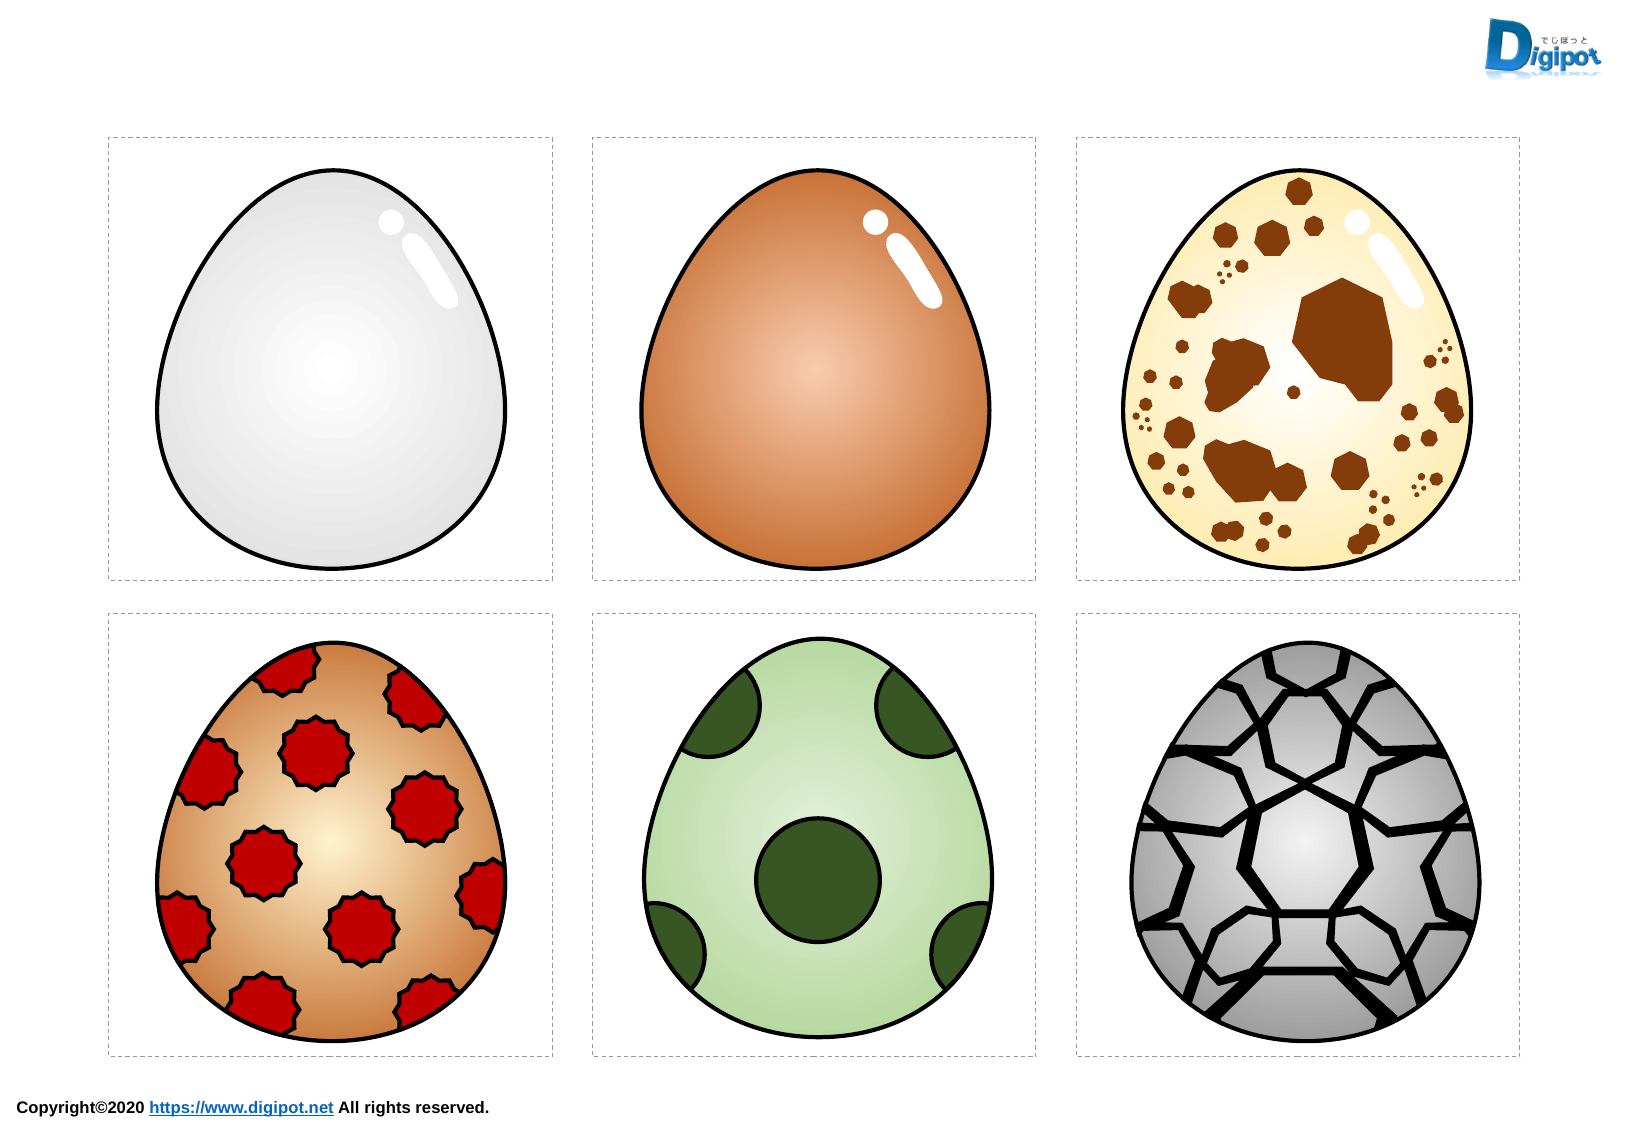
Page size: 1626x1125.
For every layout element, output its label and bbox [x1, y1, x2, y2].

text_box [1123, 170, 1472, 569]
text_box [157, 642, 506, 1042]
text_box [641, 170, 990, 569]
text_box [157, 170, 506, 569]
text_box [1131, 642, 1480, 1042]
text_box [644, 638, 993, 1038]
picture [1485, 18, 1602, 82]
